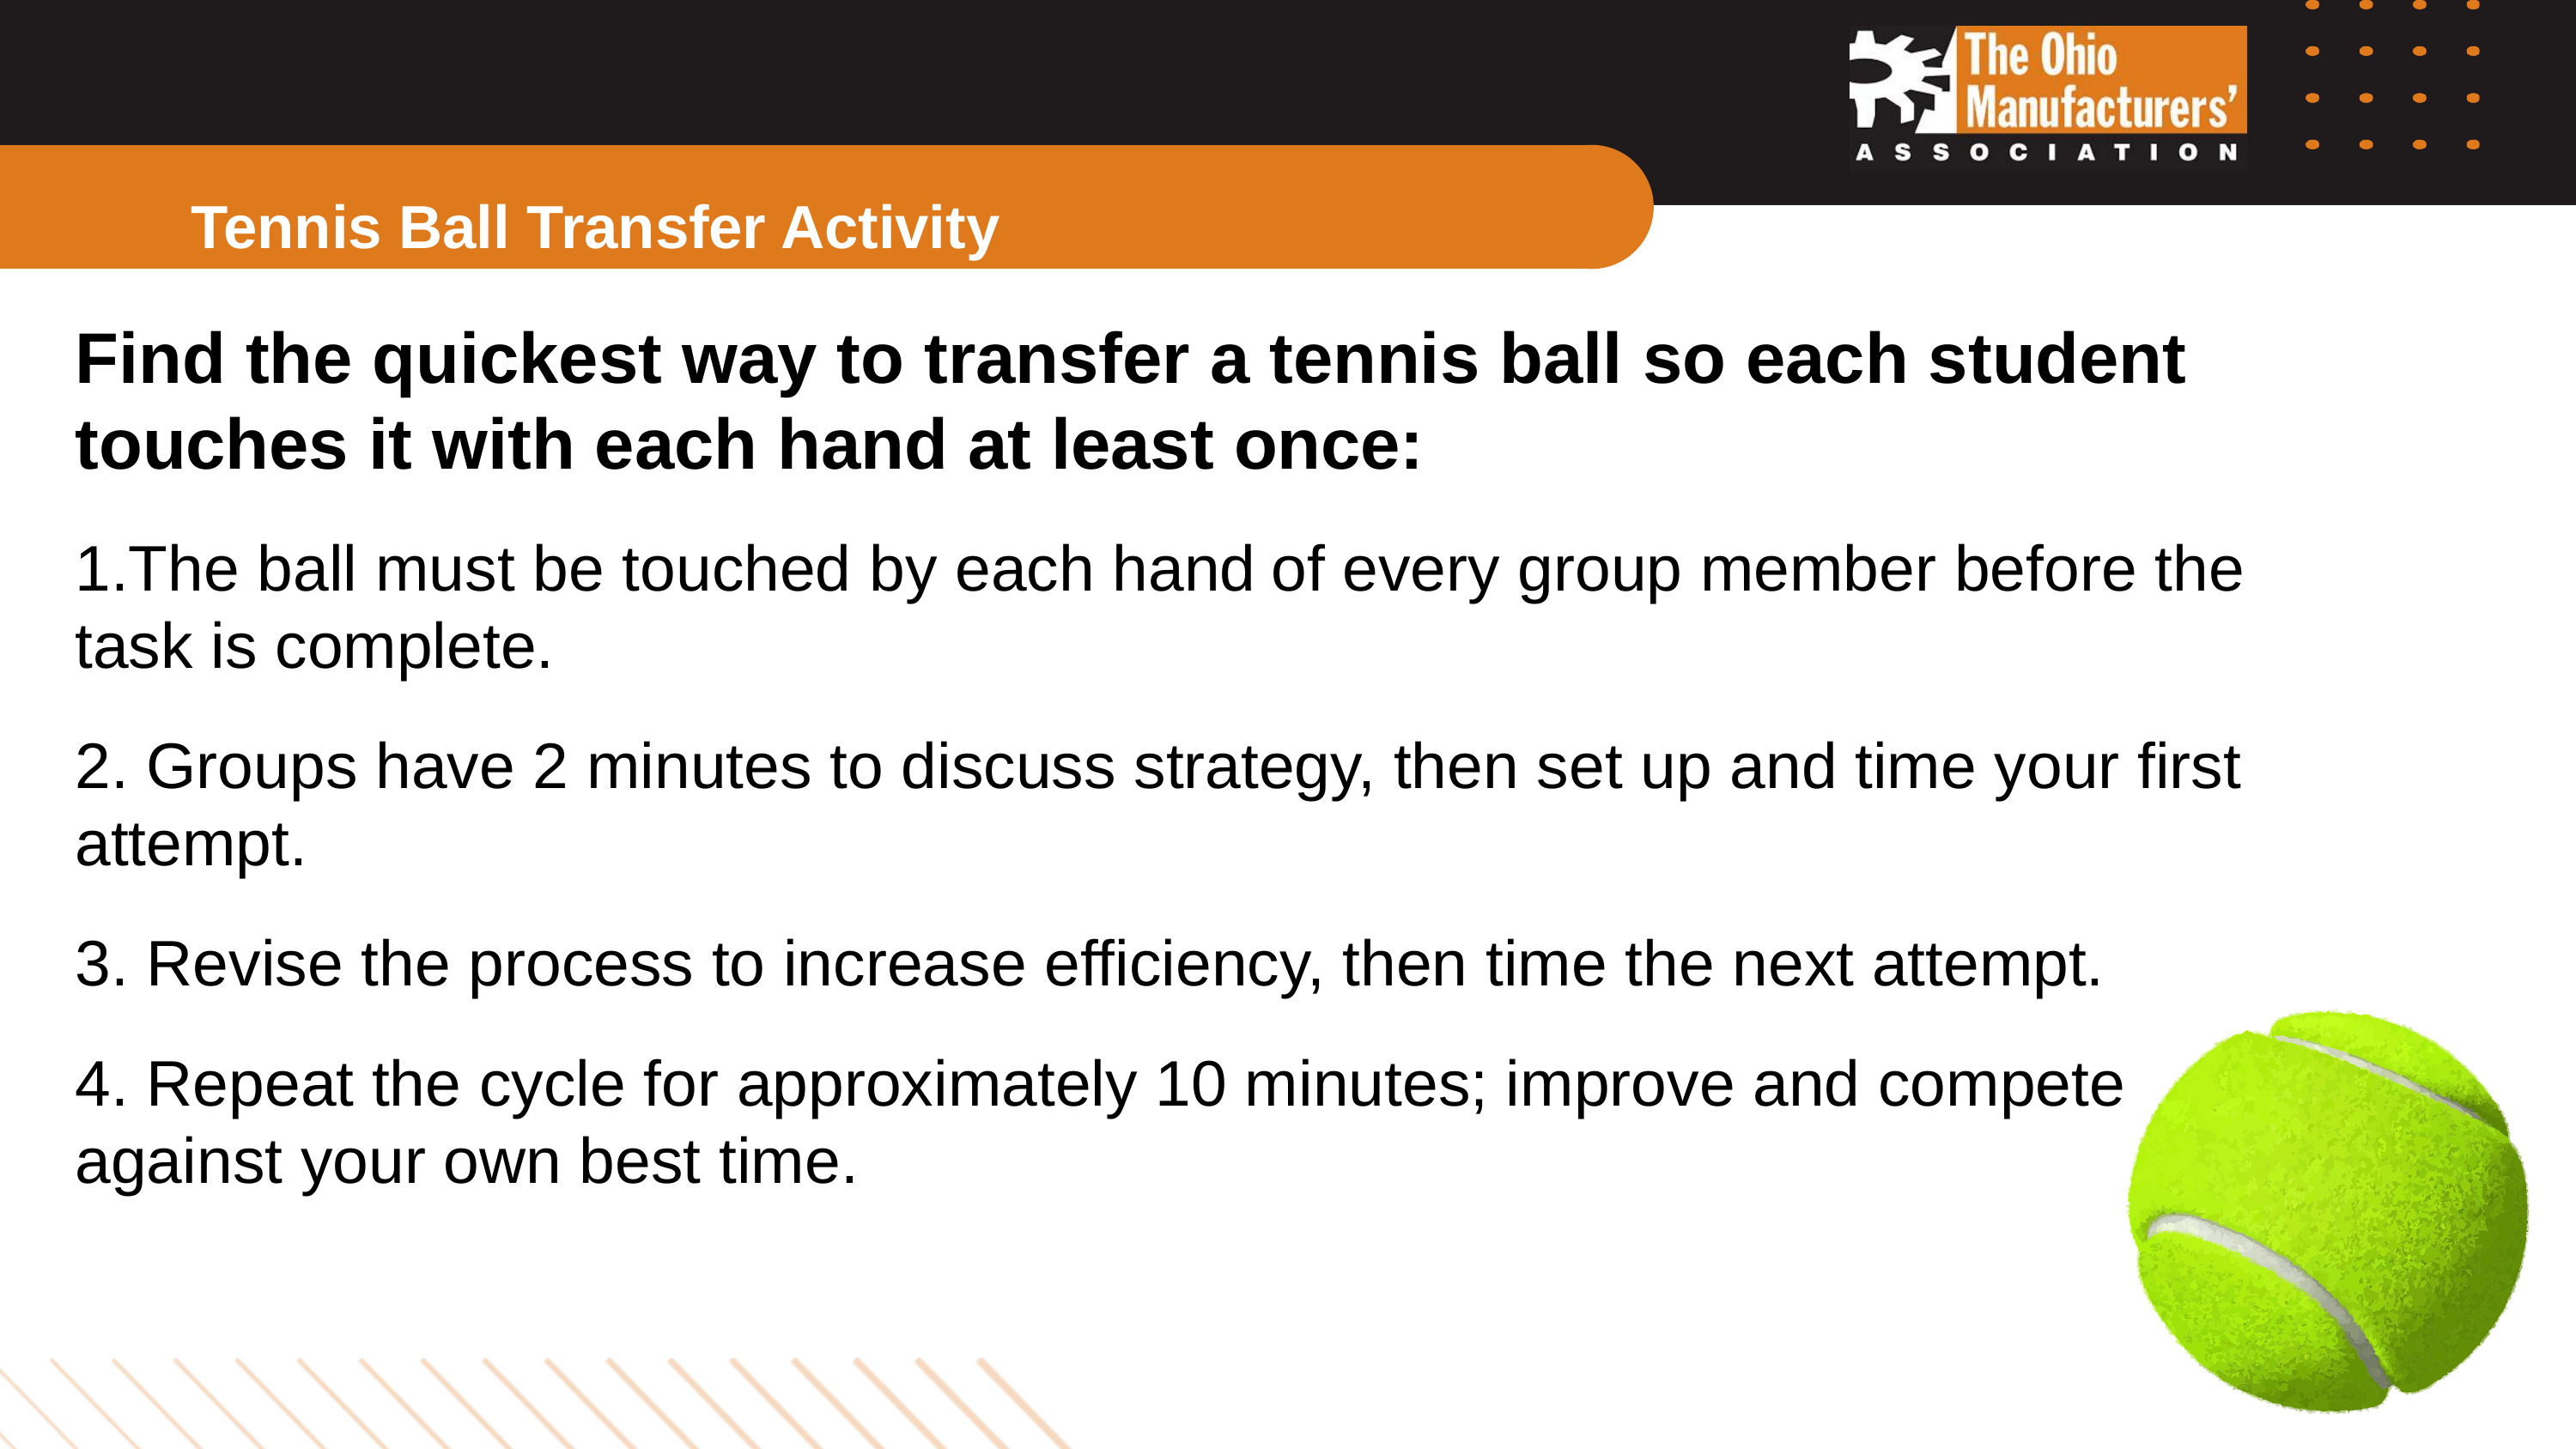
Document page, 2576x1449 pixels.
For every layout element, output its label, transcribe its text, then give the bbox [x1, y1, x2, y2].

text_box [0, 1357, 1592, 1449]
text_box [1529, 144, 1655, 270]
text_box [1850, 26, 2247, 171]
text_box [0, 0, 2576, 205]
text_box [0, 124, 1592, 270]
text_box Find the quickest way to transfer a tennis ball so each student touches it with each hand at least once: 1.The ball must be touched by each hand of every group member before the task is complete. 2. Groups have 2 minutes to discuss strategy, then set up and time your first attempt. 3. Revise the process to increase efficiency, then time the next attempt. 4. Repeat the cycle for approximately 10 minutes; improve and compete against your own best time. [75, 312, 2342, 1304]
text_box [2306, 0, 2480, 149]
picture [2124, 1007, 2530, 1415]
